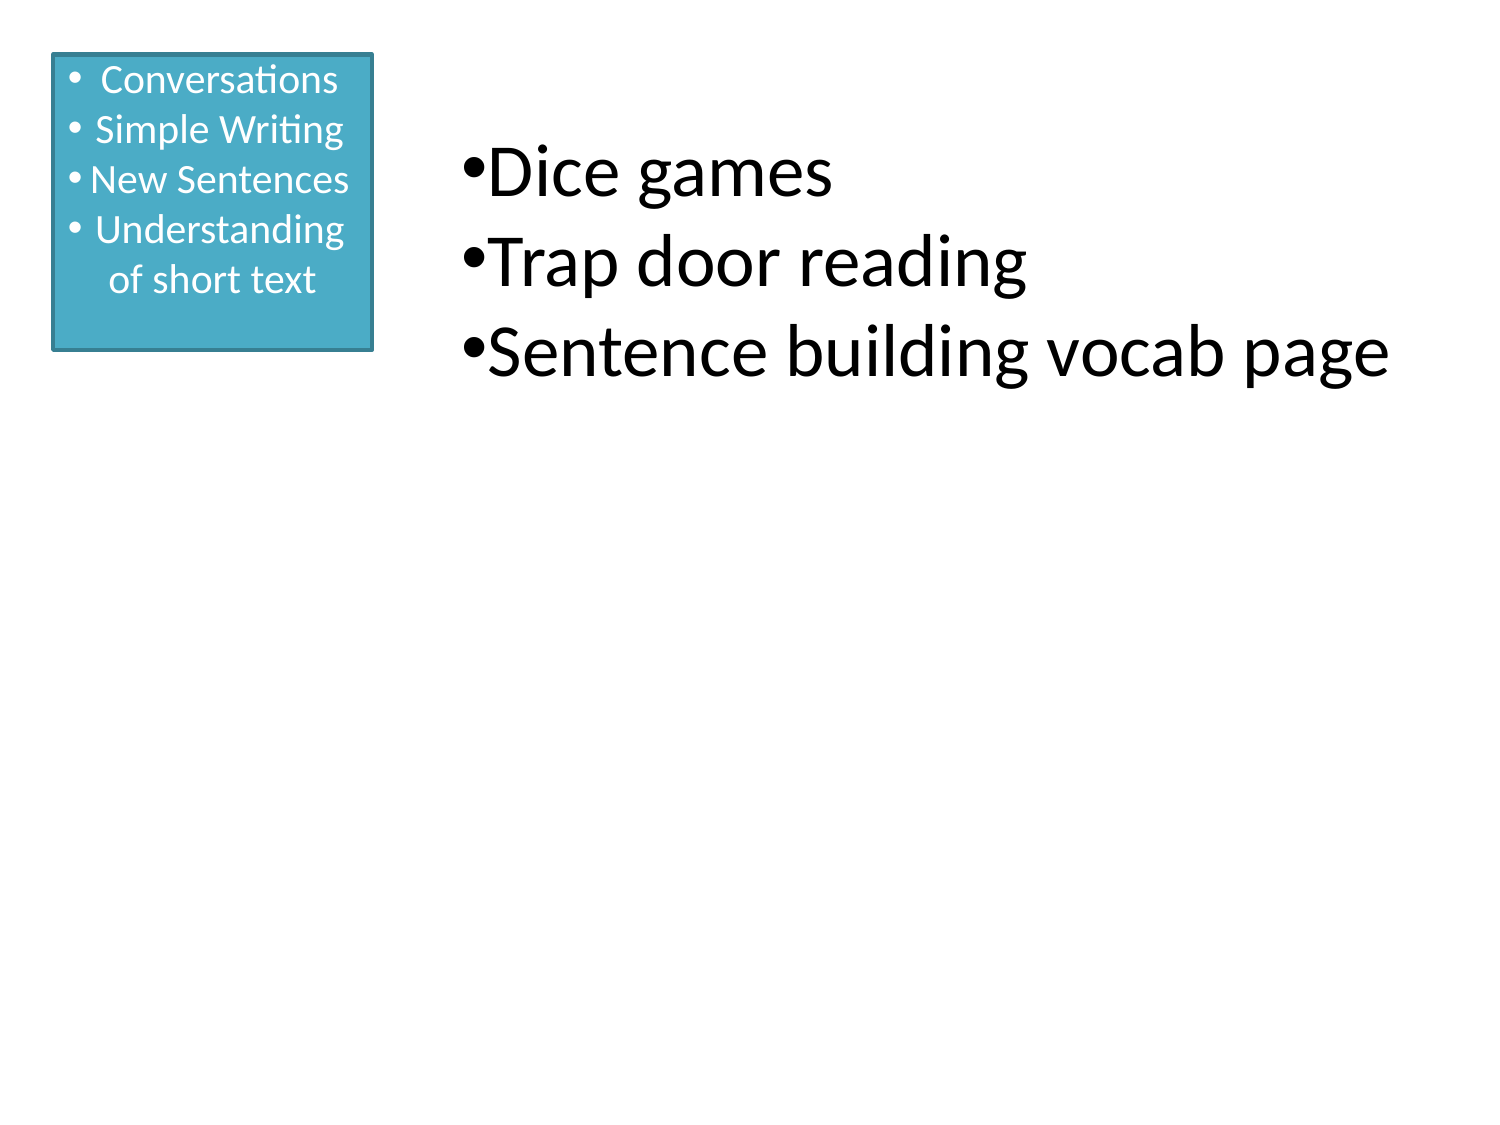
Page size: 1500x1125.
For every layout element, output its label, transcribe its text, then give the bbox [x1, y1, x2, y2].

text_box Conversations Simple Writing New Sentences Understanding of short text [51, 52, 374, 352]
text_box Dice games Trap door reading Sentence building vocab page [446, 113, 1424, 669]
